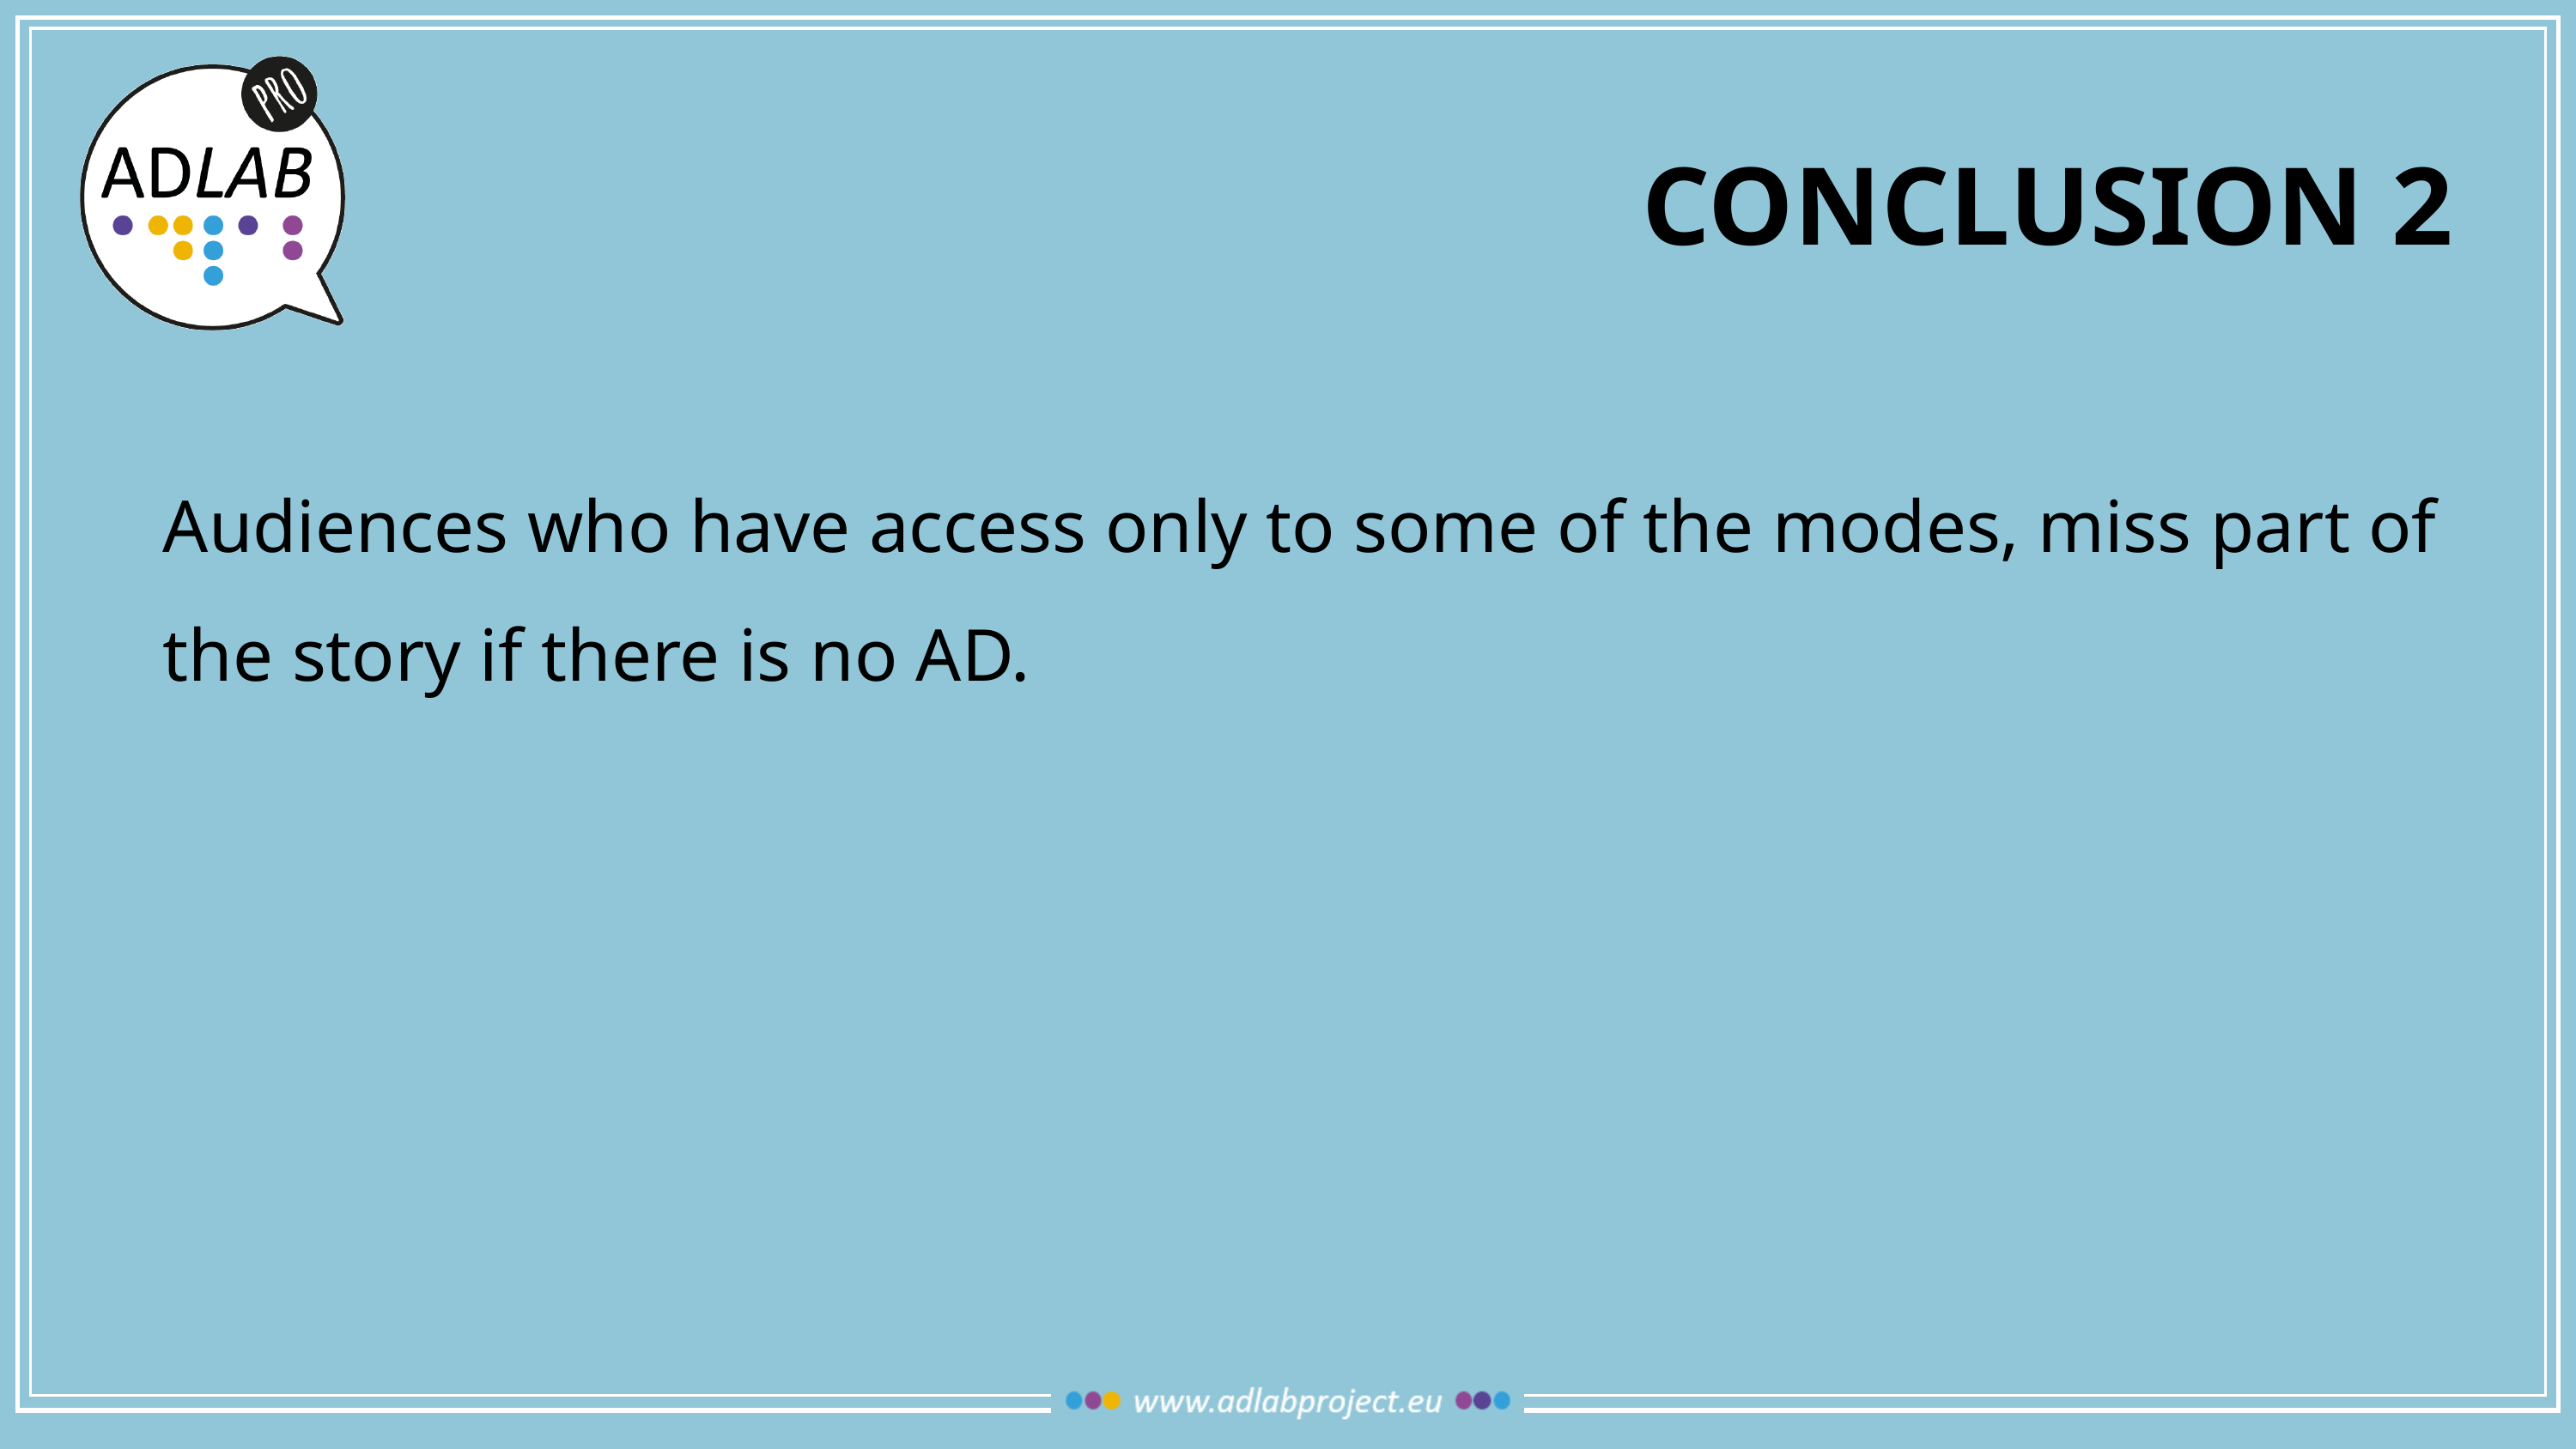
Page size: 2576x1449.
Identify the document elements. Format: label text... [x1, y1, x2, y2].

list Audiences who have access only to some of the modes, miss part of the story if there is no AD. [150, 431, 2467, 1087]
picture [72, 49, 353, 330]
picture [1051, 1378, 1524, 1429]
title CONCLUSION 2 [384, 70, 2467, 351]
